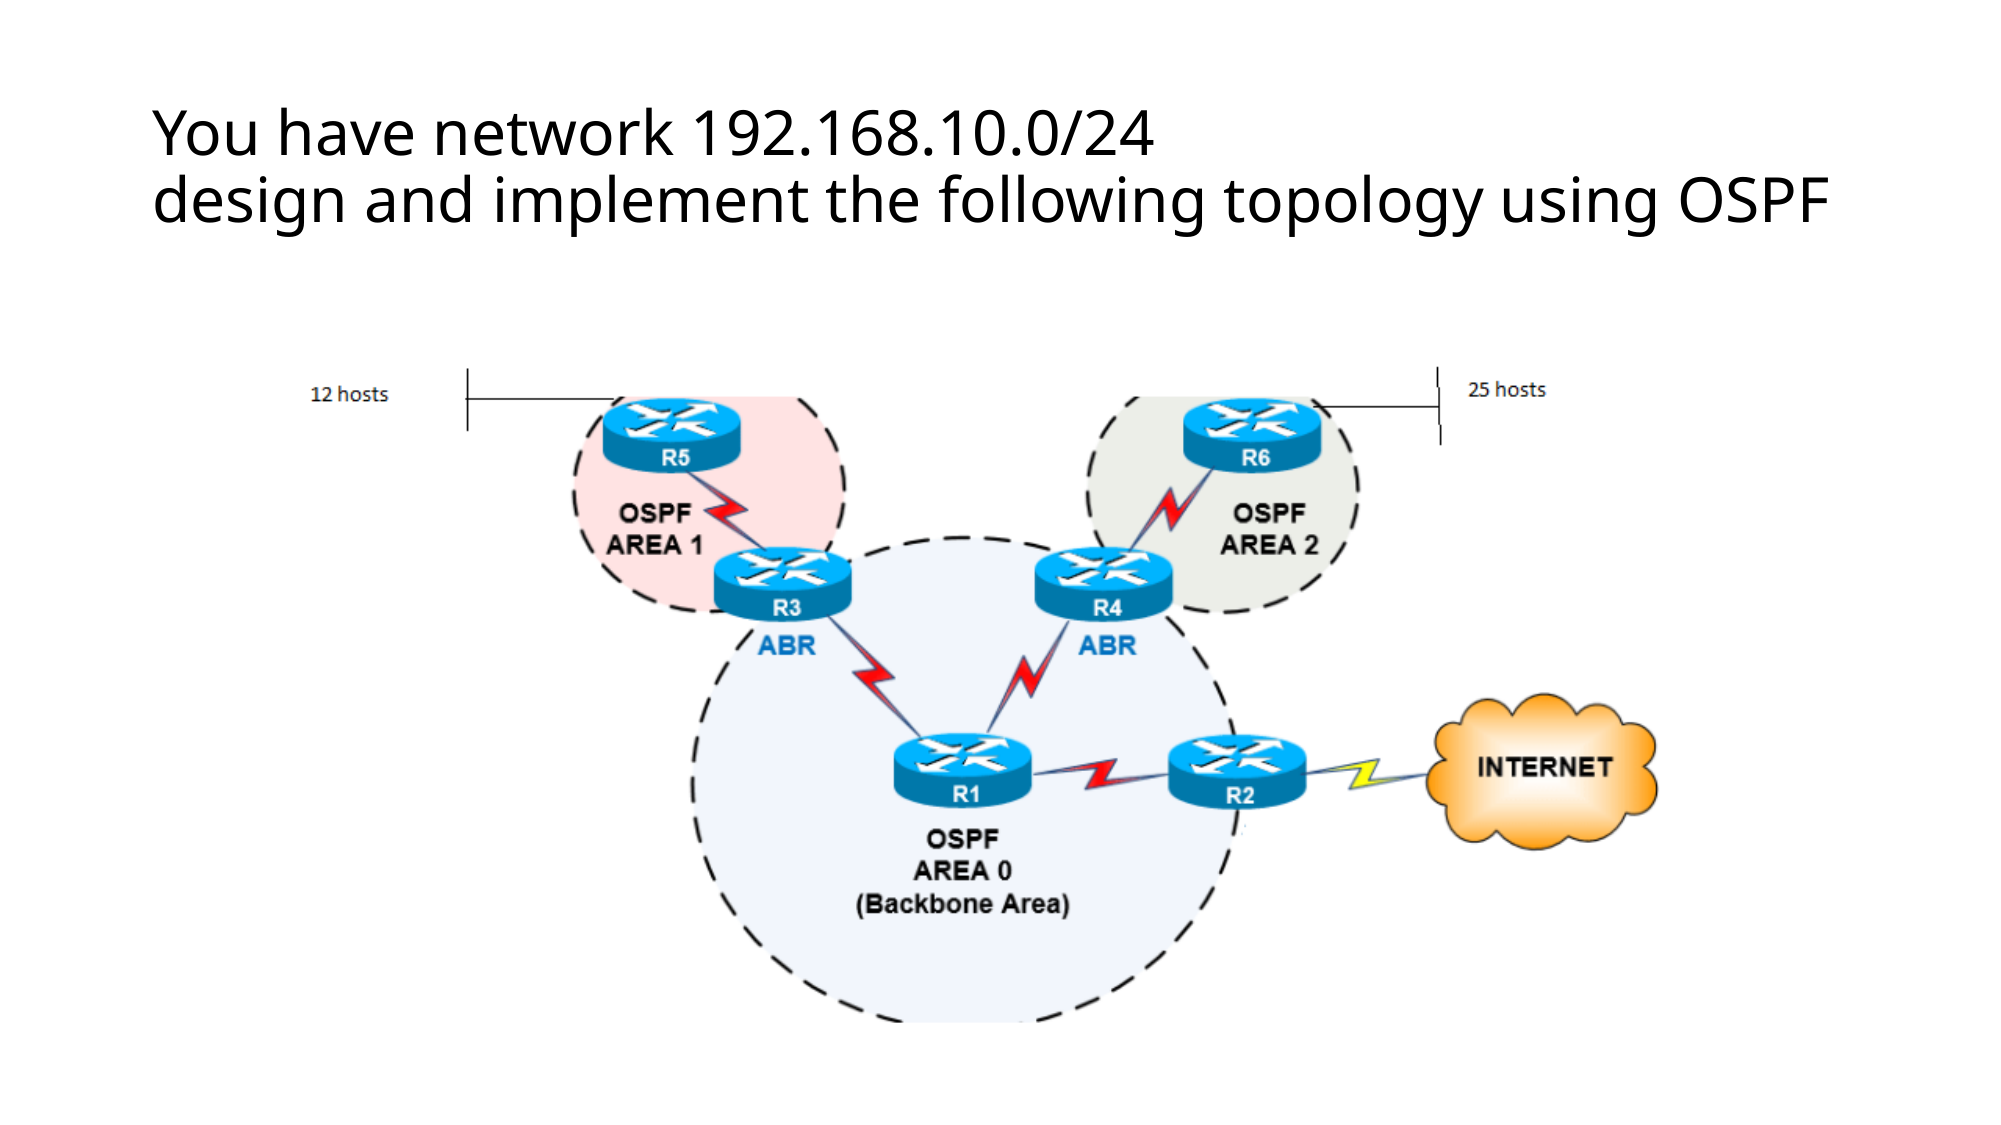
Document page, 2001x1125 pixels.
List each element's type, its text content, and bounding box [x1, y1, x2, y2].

picture [270, 303, 1692, 1084]
title You have network 192.168.10.0/24 design and implement the following topology using OSPF [137, 59, 1863, 278]
